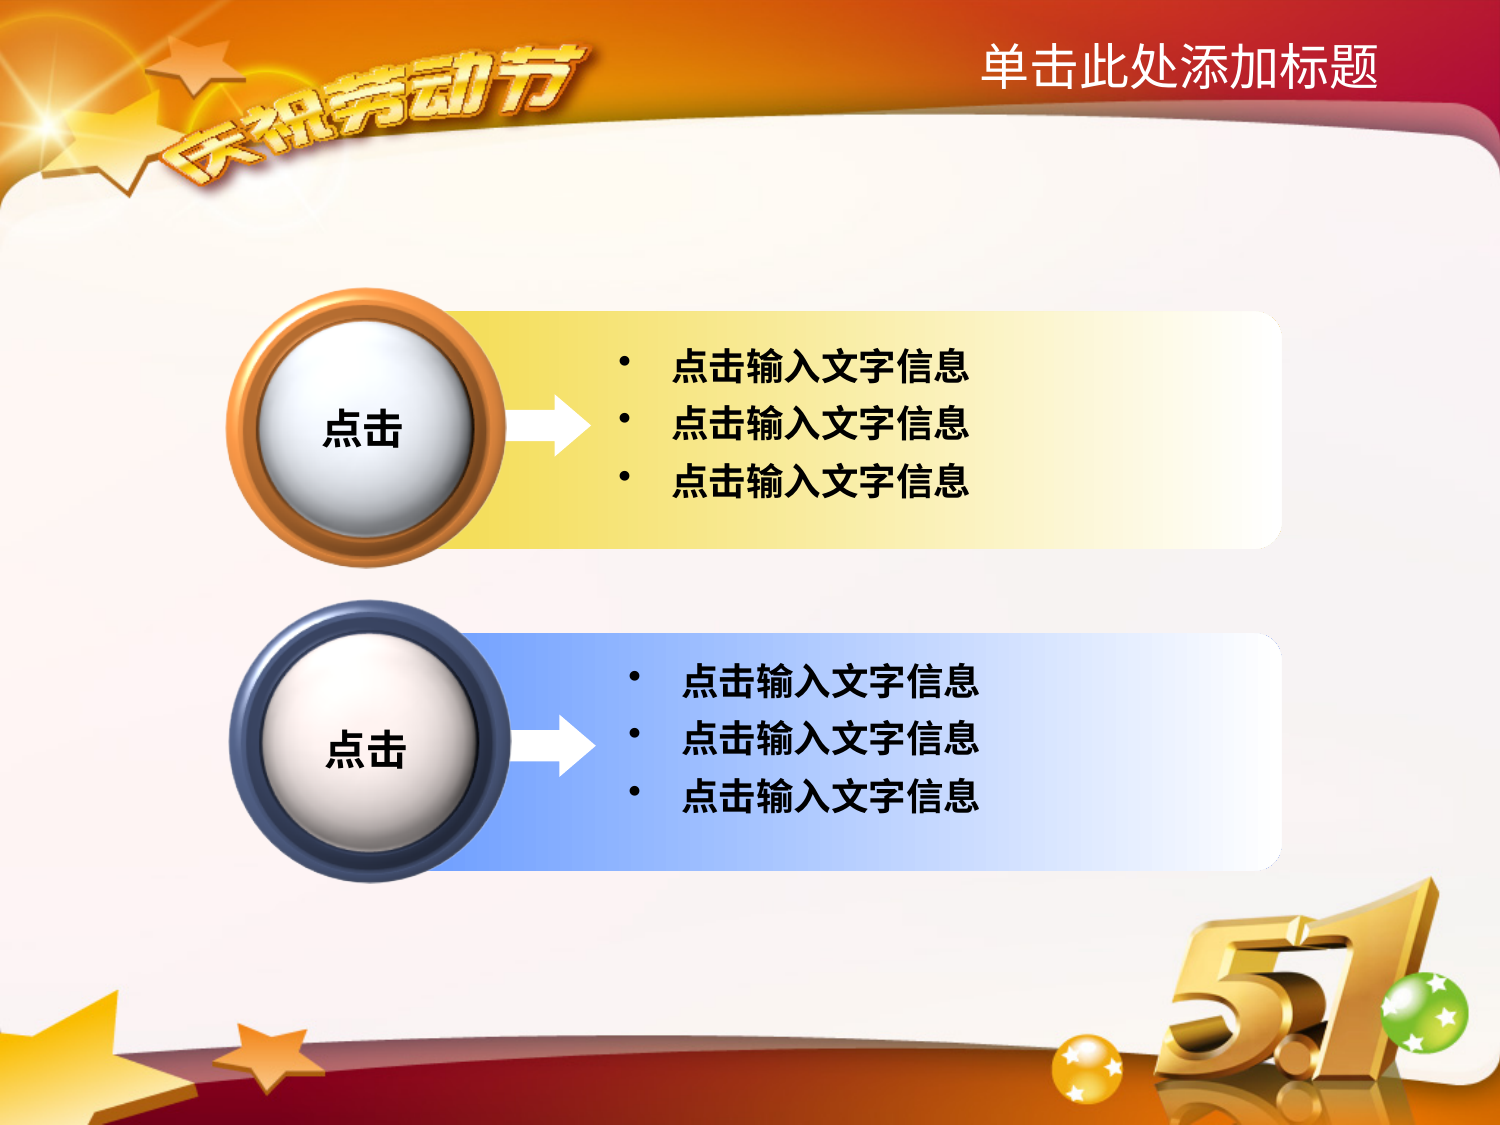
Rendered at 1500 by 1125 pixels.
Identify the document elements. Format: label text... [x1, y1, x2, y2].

text_box [516, 714, 596, 777]
text_box 点击输入文字信息 点击输入文字信息 点击输入文字信息 [603, 335, 1312, 511]
text_box [510, 394, 592, 457]
text_box [510, 311, 1282, 549]
text_box [516, 633, 1282, 871]
text_box 单击此处添加标题 [425, 19, 1395, 113]
text_box 点击输入文字信息 点击输入文字信息 点击输入文字信息 [613, 650, 1312, 826]
picture [0, 0, 1500, 1125]
